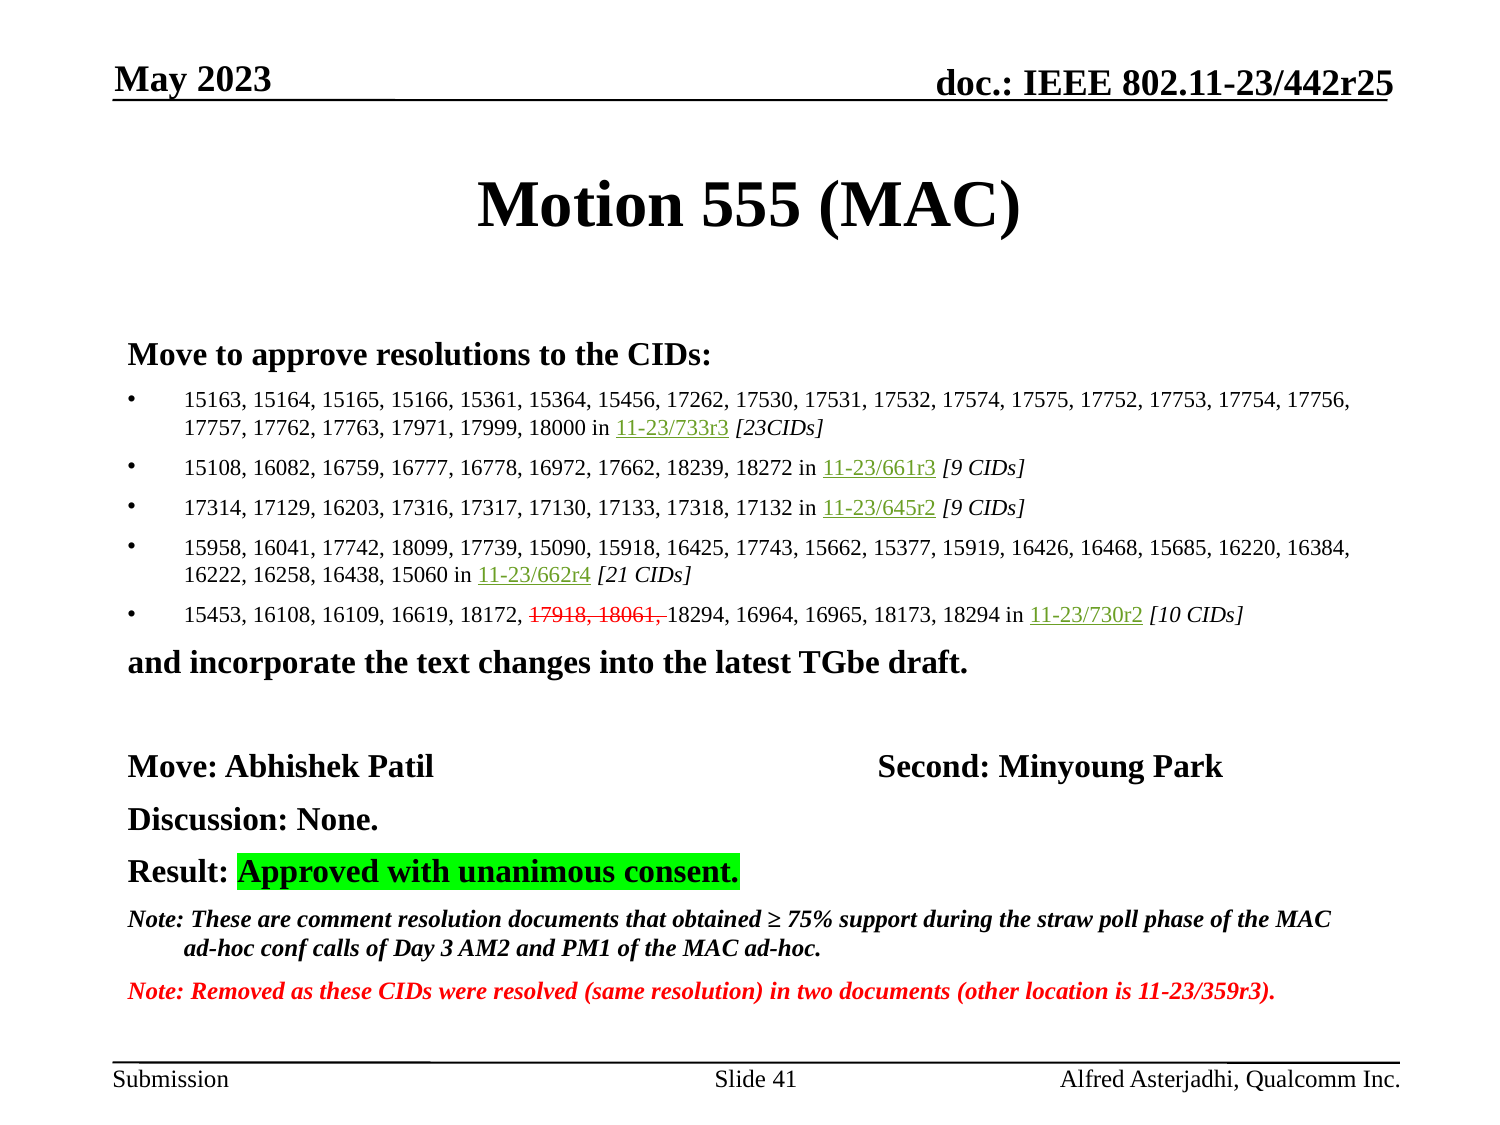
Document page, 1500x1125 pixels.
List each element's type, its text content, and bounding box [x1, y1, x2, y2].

title Motion 555 (MAC) [112, 112, 1388, 288]
slide_number Slide 41 [712, 1061, 800, 1123]
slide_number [114, 54, 423, 100]
list Move to approve resolutions to the CIDs: 15163, 15164, 15165, 15166, 15361, 15364, 15456, 17262, 17530, 17531, 17532, 17574, 17575, 17752, 17753, 17754, 17756, 17757, 17762, 17763, 17971, 17999, 18000 in 11-23/733r3 [23CIDs] 15108, 16082, 16759, 16777, 16778, 16972, 17662, 18239, 18272 in 11-23/661r3 [9 CIDs] 17314, 17129, 16203, 17316, 17317, 17130, 17133, 17318, 17132 in 11-23/645r2 [9 CIDs] 15958, 16041, 17742, 18099, 17739, 15090, 15918, 16425, 17743, 15662, 15377, 15919, 16426, 16468, 15685, 16220, 16384, 16222, 16258, 16438, 15060 in 11-23/662r4 [21 CIDs] 15453, 16108, 16109, 16619, 18172, 17918, 18061, 18294, 16964, 16965, 18173, 18294 in 11-23/730r2 [10 CIDs] and incorporate the text changes into the latest TGbe draft. Move: Abhishek Patil Second: Minyoung Park Discussion: None. Result: Approved with unanimous consent. Note: These are comment resolution documents that obtained ≥ 75% support during the straw poll phase of the MAC ad-hoc conf calls of Day 3 AM2 and PM1 of the MAC ad-hoc. Note: Removed as these CIDs were resolved (same resolution) in two documents (other location is 11-23/359r3). [112, 324, 1388, 1063]
footer Alfred Asterjadhi, Qualcomm Inc. [878, 1061, 1402, 1093]
